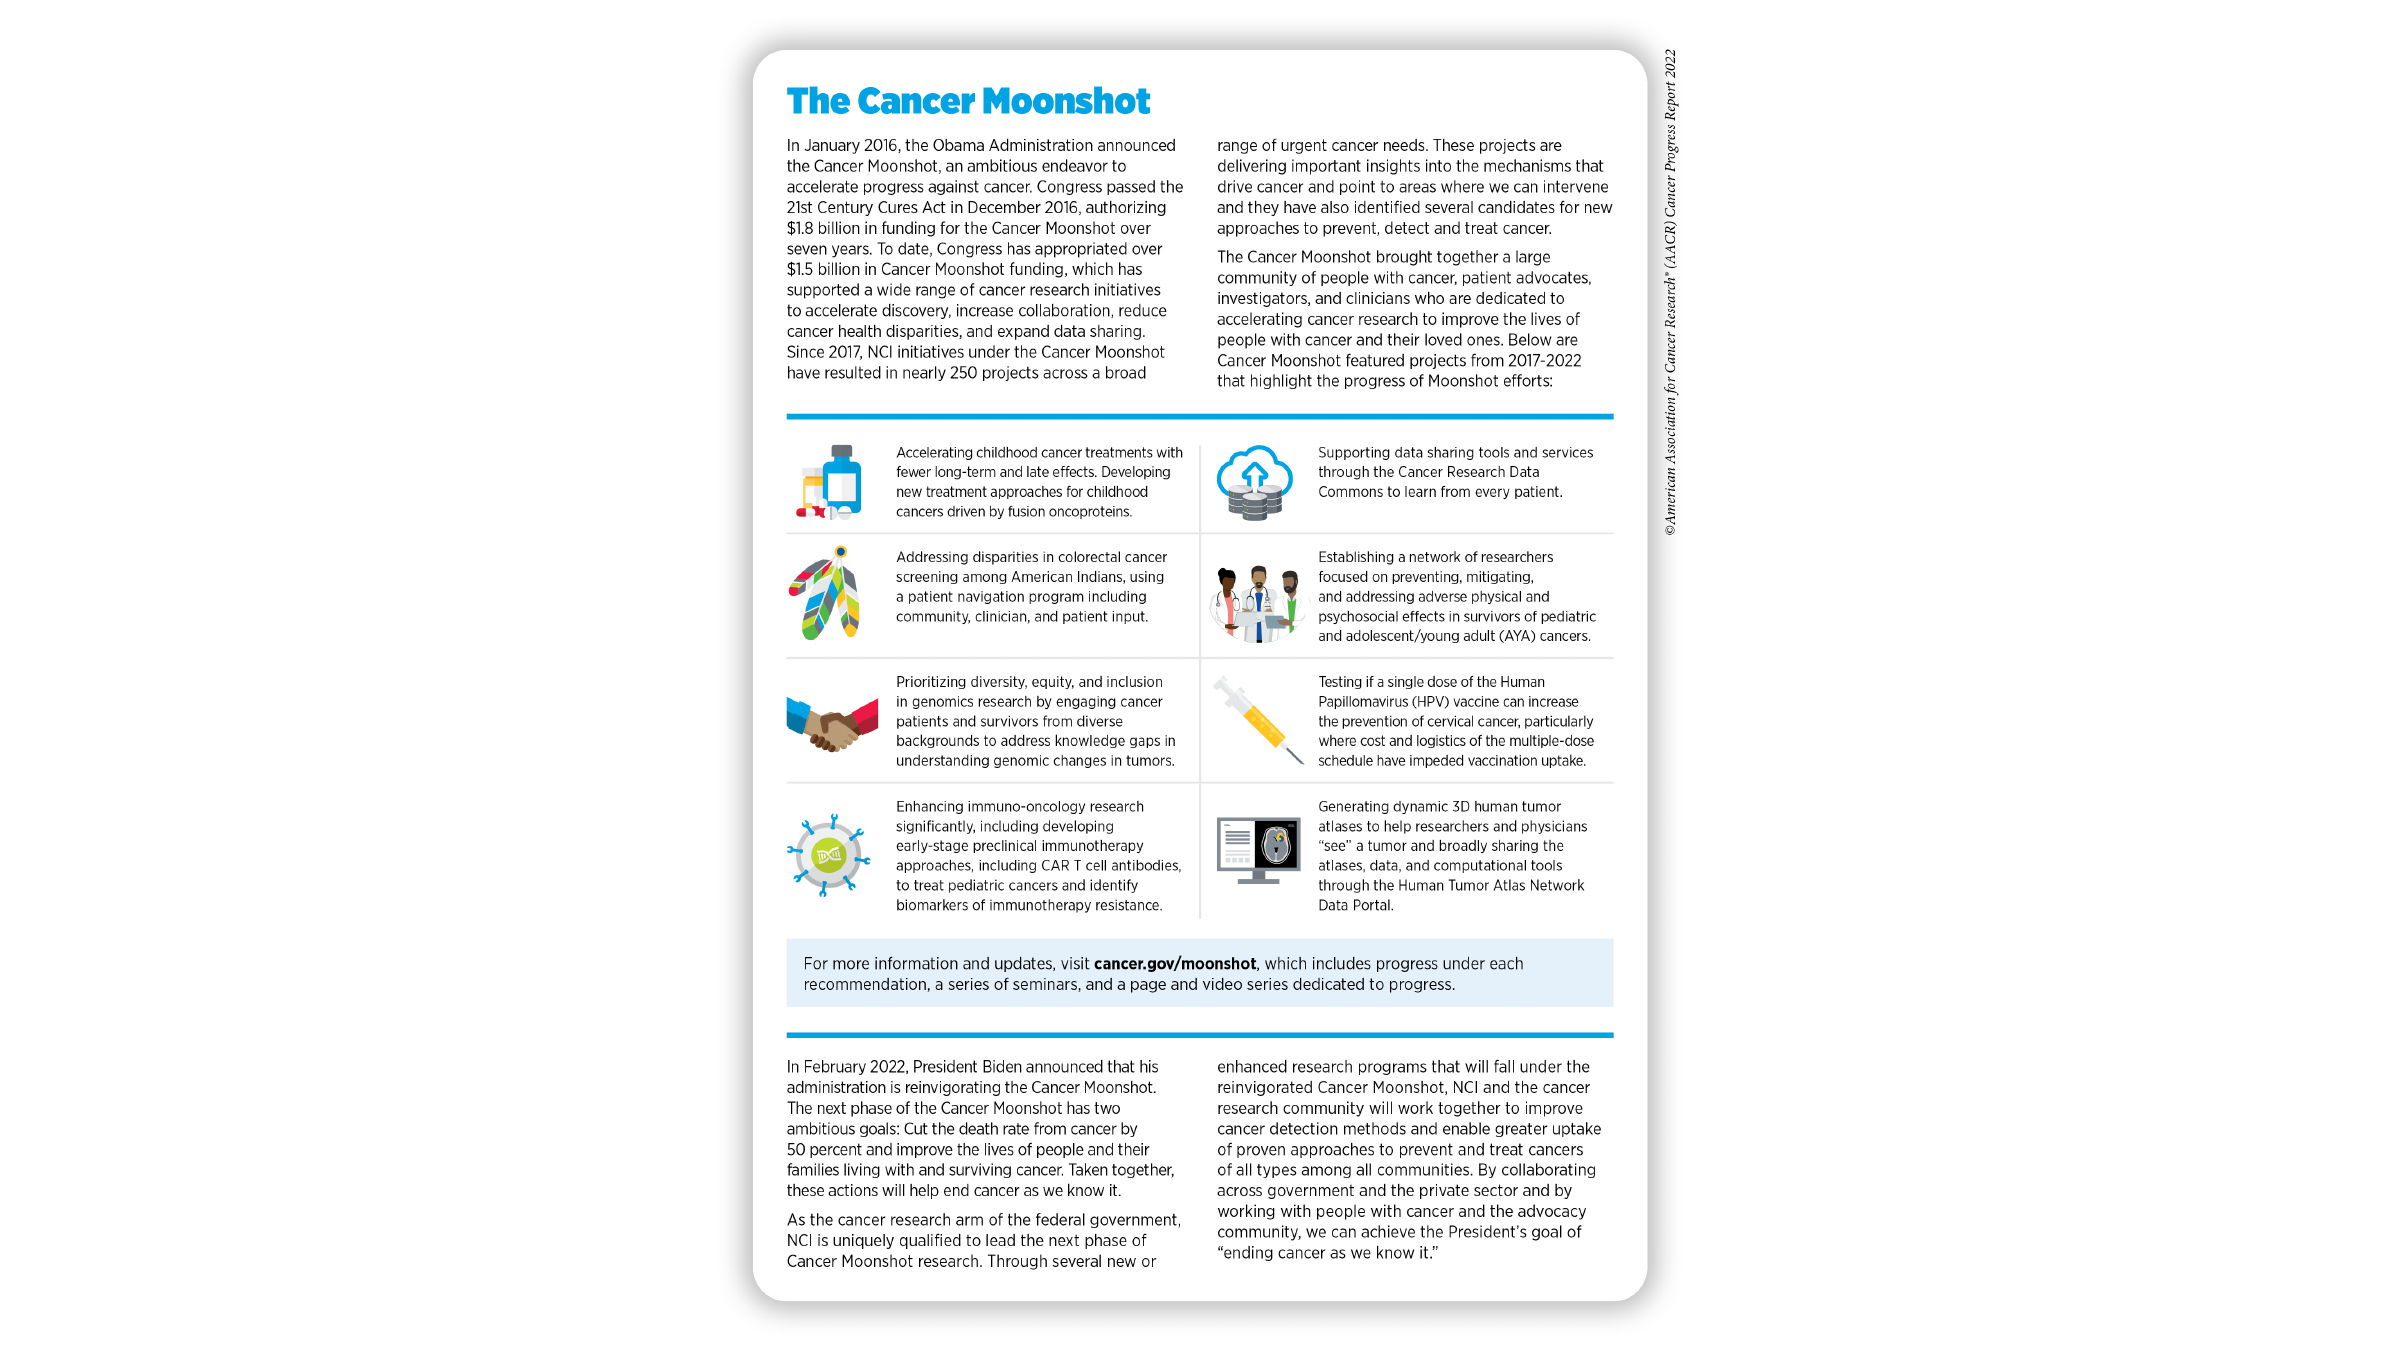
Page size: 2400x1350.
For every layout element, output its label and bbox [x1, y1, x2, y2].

picture [702, 0, 1698, 1350]
